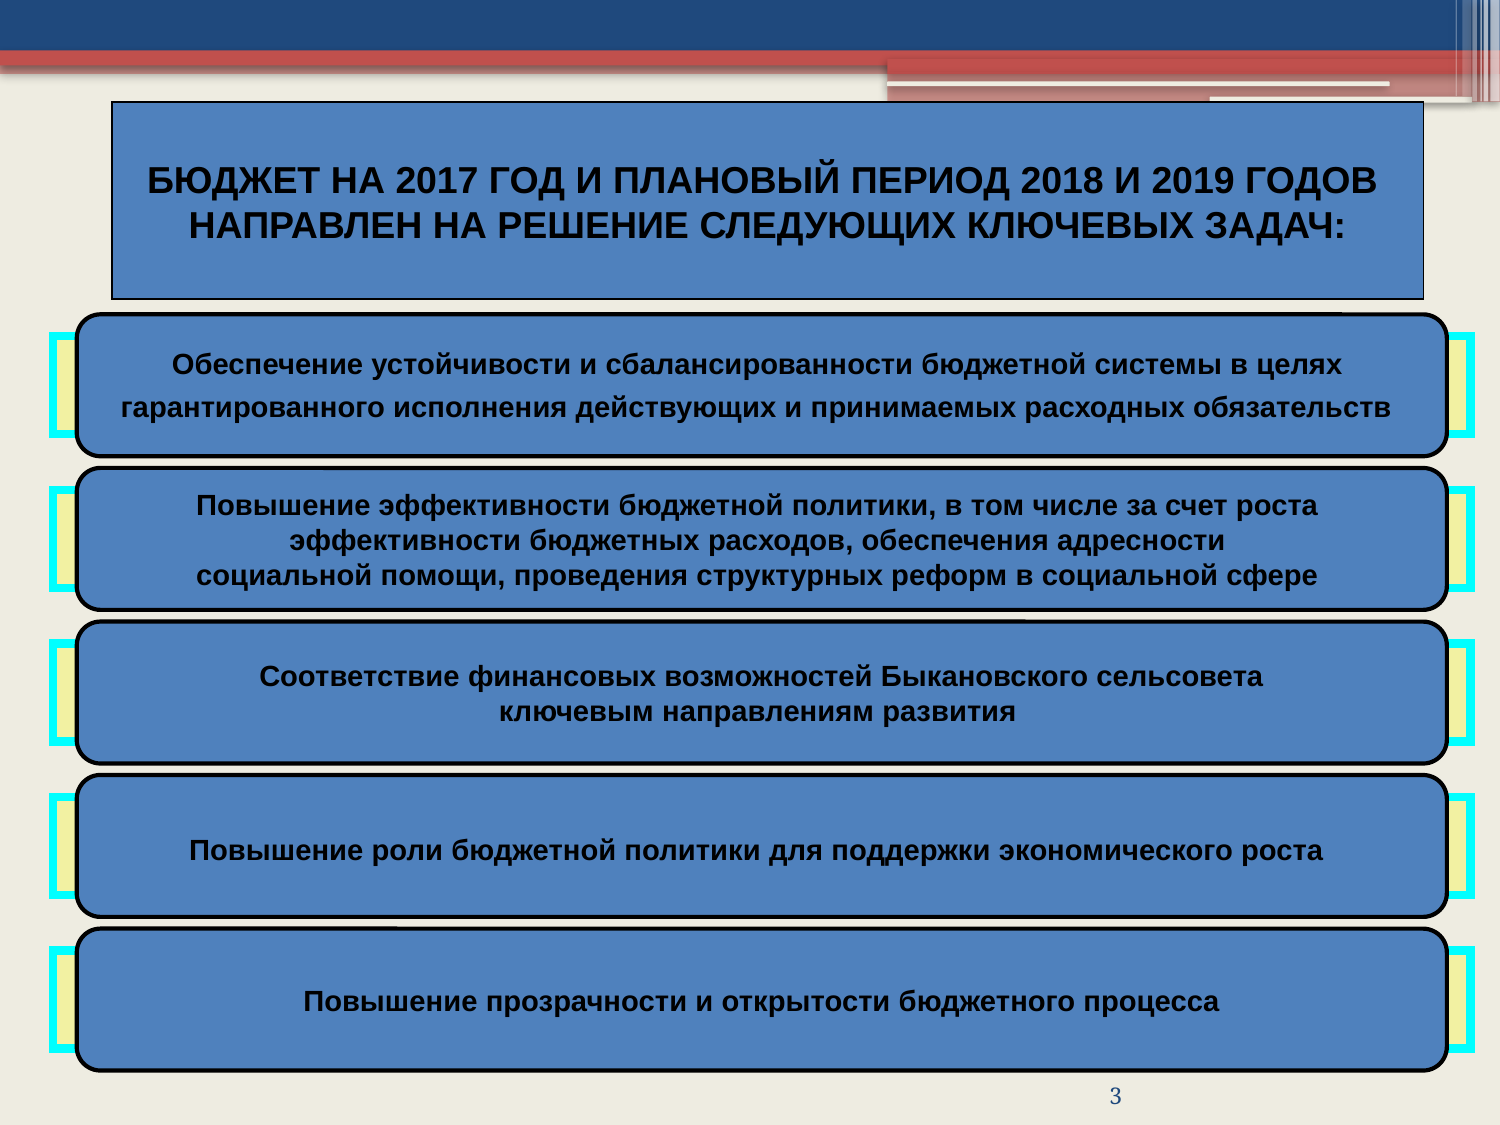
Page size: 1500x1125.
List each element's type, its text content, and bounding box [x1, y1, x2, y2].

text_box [52, 928, 1471, 1071]
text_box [52, 774, 1471, 918]
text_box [52, 621, 1471, 764]
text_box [52, 314, 1471, 457]
text_box БЮДЖЕТ НА 2017 ГОД И ПЛАНОВЫЙ ПЕРИОД 2018 И 2019 ГОДОВ НАПРАВЛЕН НА РЕШЕНИЕ СЛЕДУЮЩИХ КЛЮЧЕВЫХ ЗАДАЧ: [112, 101, 1424, 300]
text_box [52, 467, 1471, 611]
slide_number 3 [1025, 1080, 1123, 1113]
